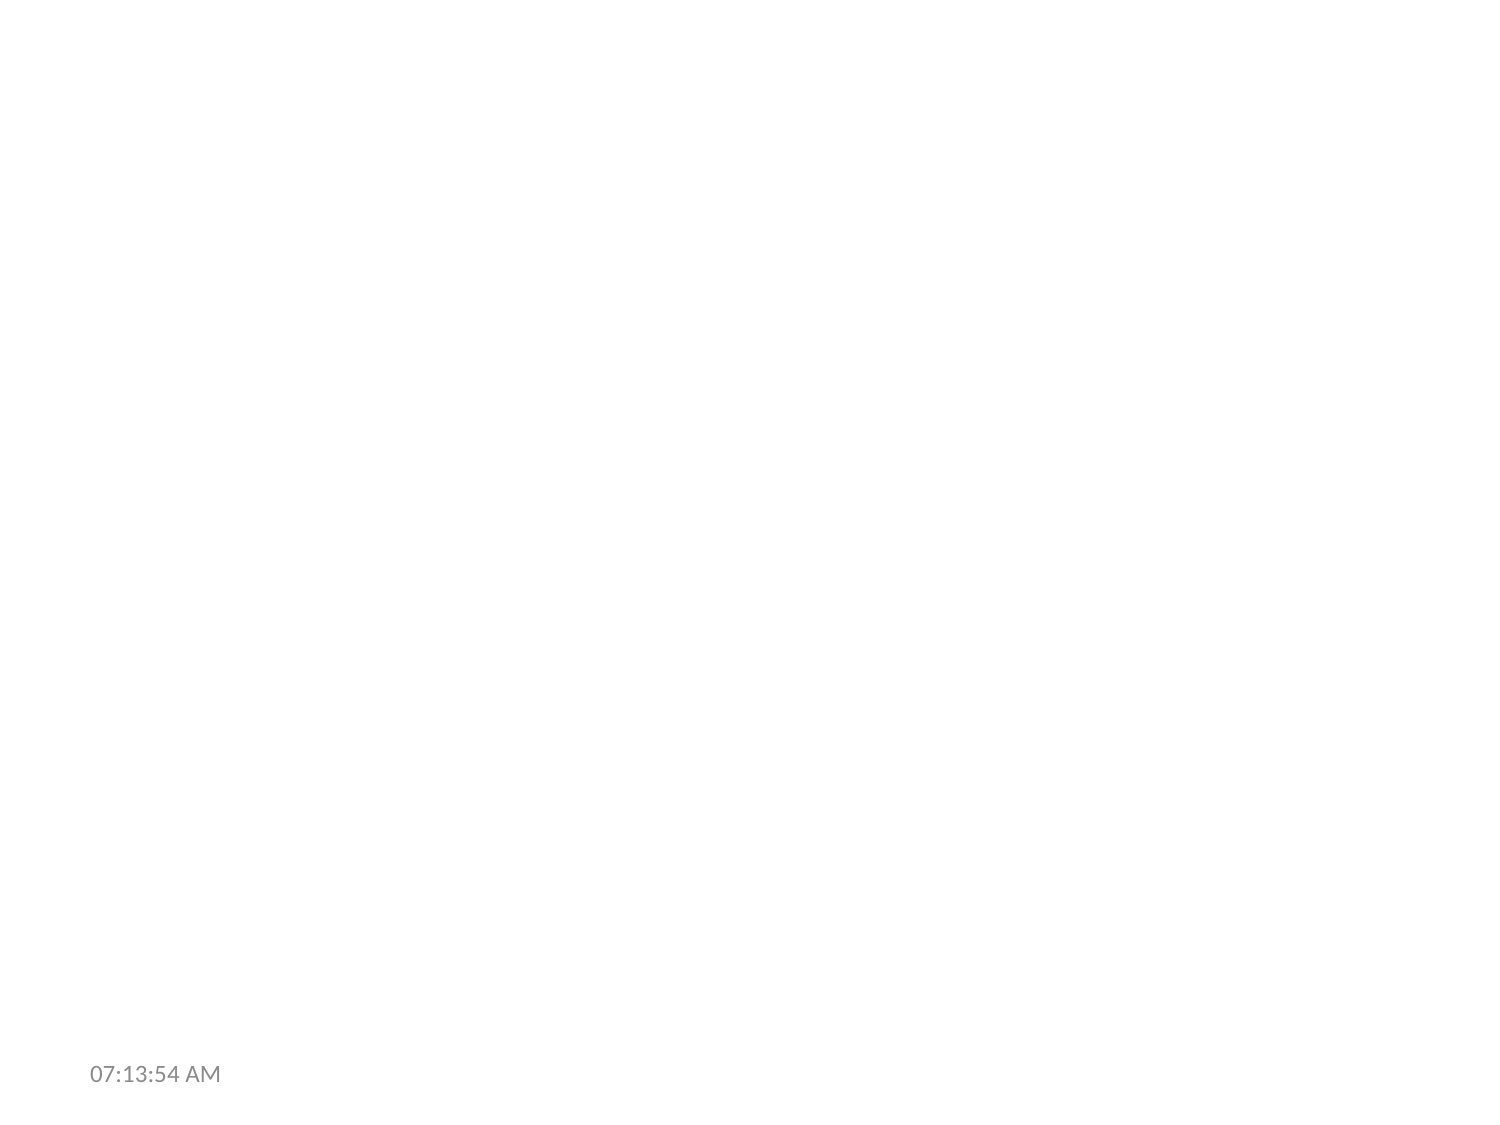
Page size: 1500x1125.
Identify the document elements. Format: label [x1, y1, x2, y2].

slide_number [75, 1042, 425, 1103]
